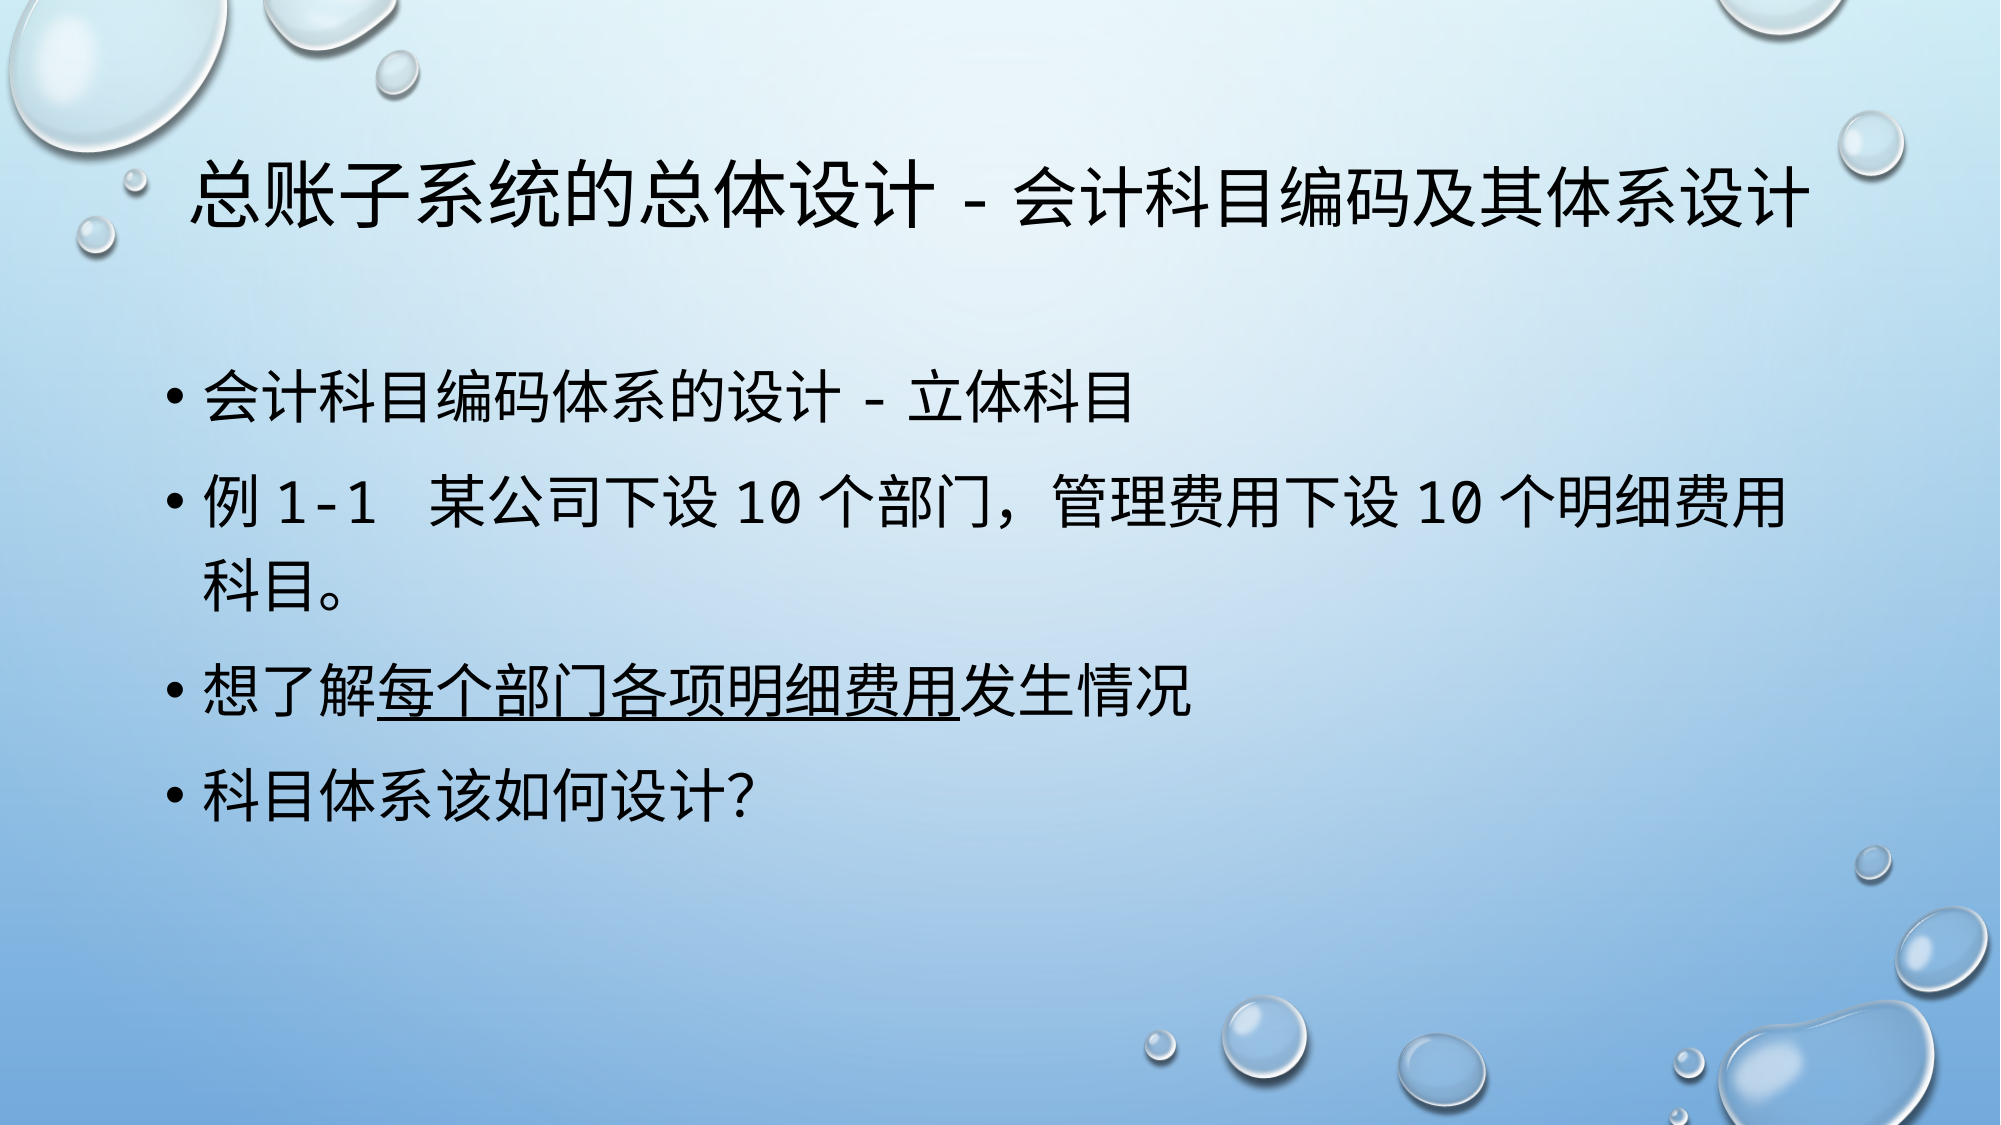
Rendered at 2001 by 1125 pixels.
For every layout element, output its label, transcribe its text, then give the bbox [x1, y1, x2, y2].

picture [0, 0, 2000, 1125]
list 会计科目编码体系的设计-立体科目 例1-1 某公司下设10个部门，管理费用下设10个明细费用科目。 想了解每个部门各项明细费用发生情况 科目体系该如何设计？ [149, 339, 1850, 966]
title 总账子系统的总体设计-会计科目编码及其体系设计 [149, 67, 1851, 329]
